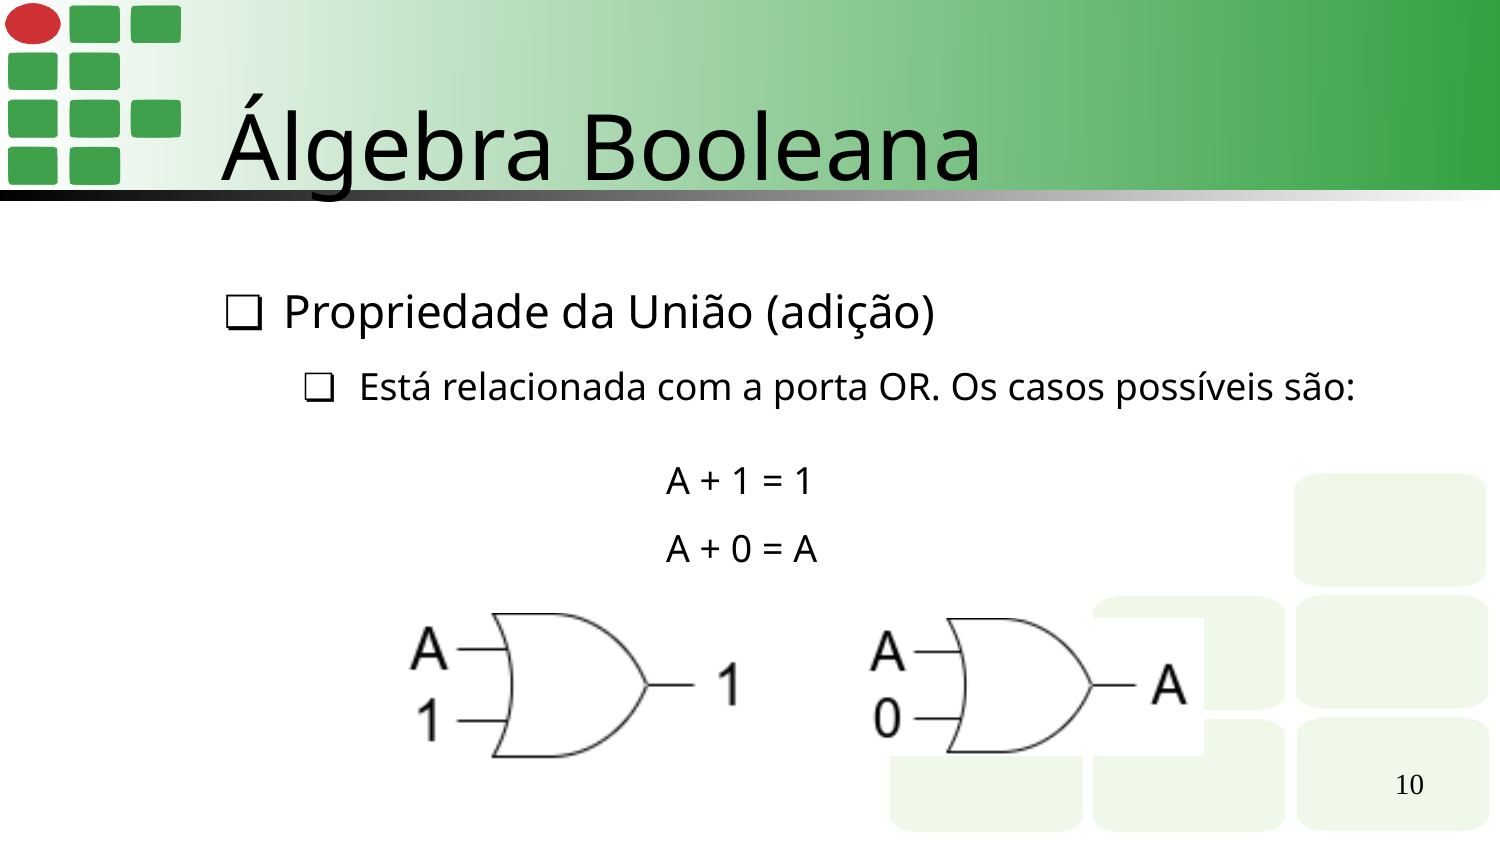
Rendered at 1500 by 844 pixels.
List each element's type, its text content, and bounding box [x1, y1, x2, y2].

picture [392, 613, 768, 761]
text_box Está relacionada com a porta OR. Os casos possíveis são: [193, 333, 1469, 403]
picture [5, 3, 181, 185]
text_box Propriedade da União (adição) [193, 248, 1328, 333]
slide_number ‹#› [1075, 768, 1425, 827]
picture [803, 441, 1495, 835]
text_box A + 1 = 1 A + 0 = A [651, 427, 849, 558]
text_box Álgebra Booleana [206, 26, 1468, 207]
